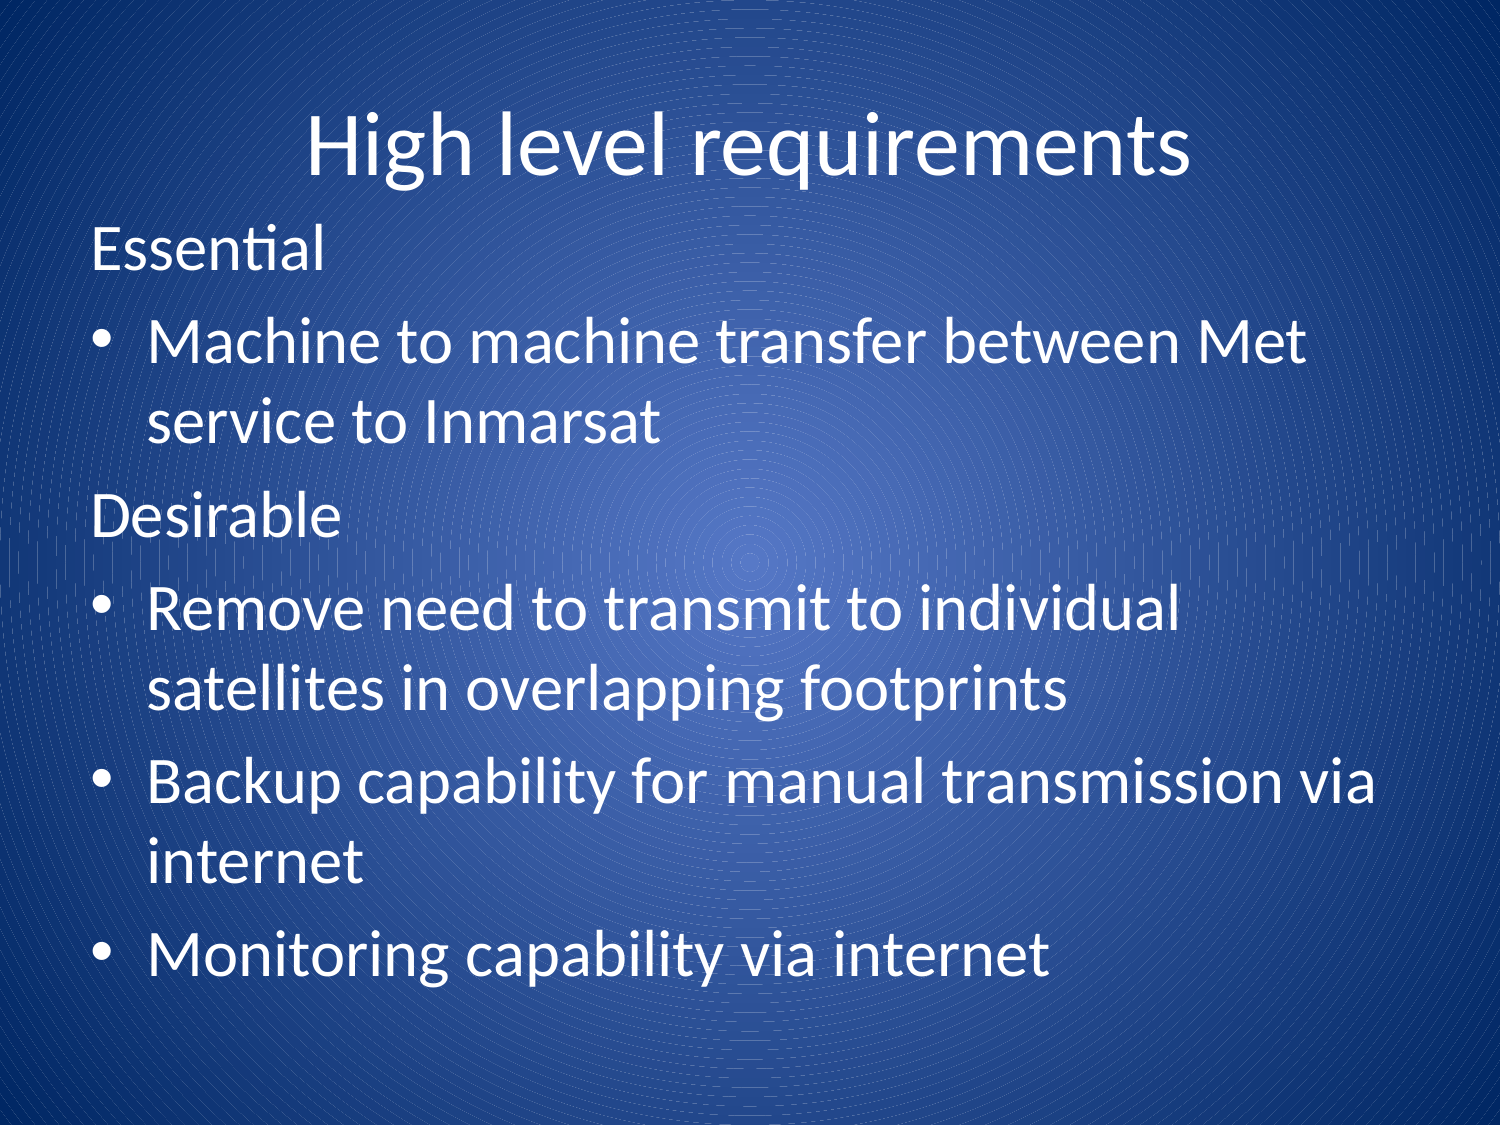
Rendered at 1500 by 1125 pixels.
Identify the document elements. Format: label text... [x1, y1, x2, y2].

title High level requirements [75, 45, 1425, 196]
list Essential Machine to machine transfer between Met service to Inmarsat Desirable Remove need to transmit to individual satellites in overlapping footprints Backup capability for manual transmission via internet Monitoring capability via internet [75, 196, 1425, 1083]
